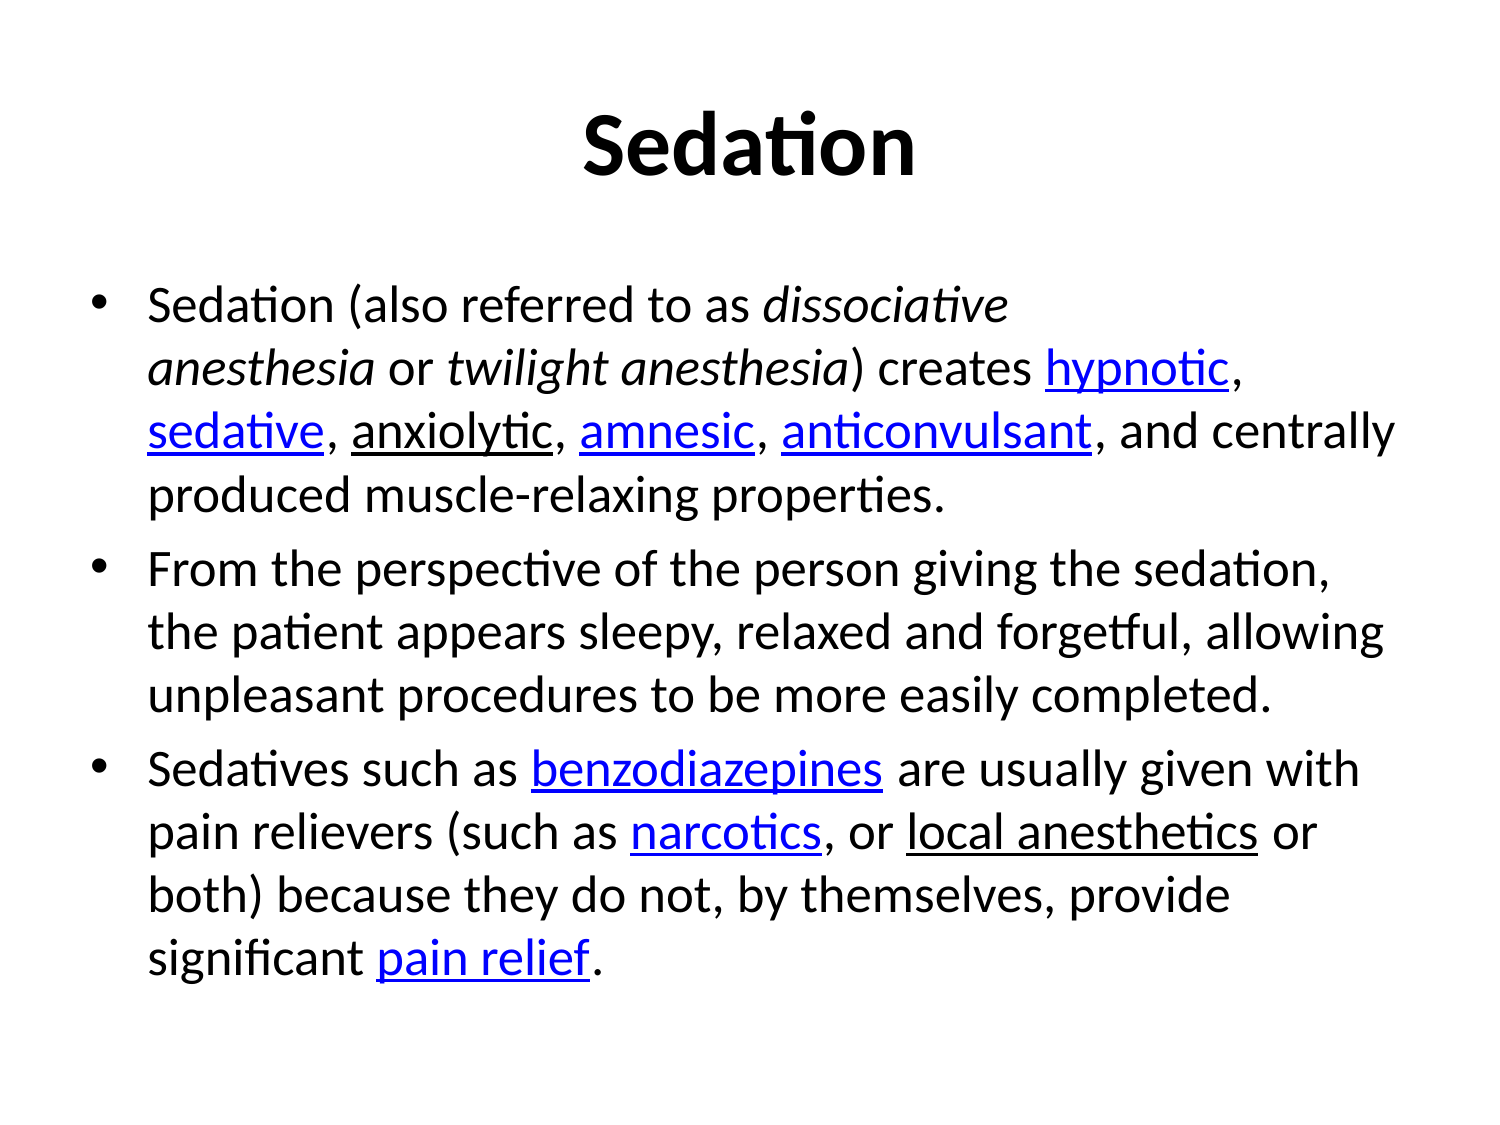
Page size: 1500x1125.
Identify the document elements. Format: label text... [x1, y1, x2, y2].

title Sedation [75, 45, 1425, 233]
list Sedation (also referred to as dissociative anesthesia or twilight anesthesia) creates hypnotic, sedative, anxiolytic, amnesic, anticonvulsant, and centrally produced muscle-relaxing properties. From the perspective of the person giving the sedation, the patient appears sleepy, relaxed and forgetful, allowing unpleasant procedures to be more easily completed. Sedatives such as benzodiazepines are usually given with pain relievers (such as narcotics, or local anesthetics or both) because they do not, by themselves, provide significant pain relief. [75, 262, 1425, 1005]
